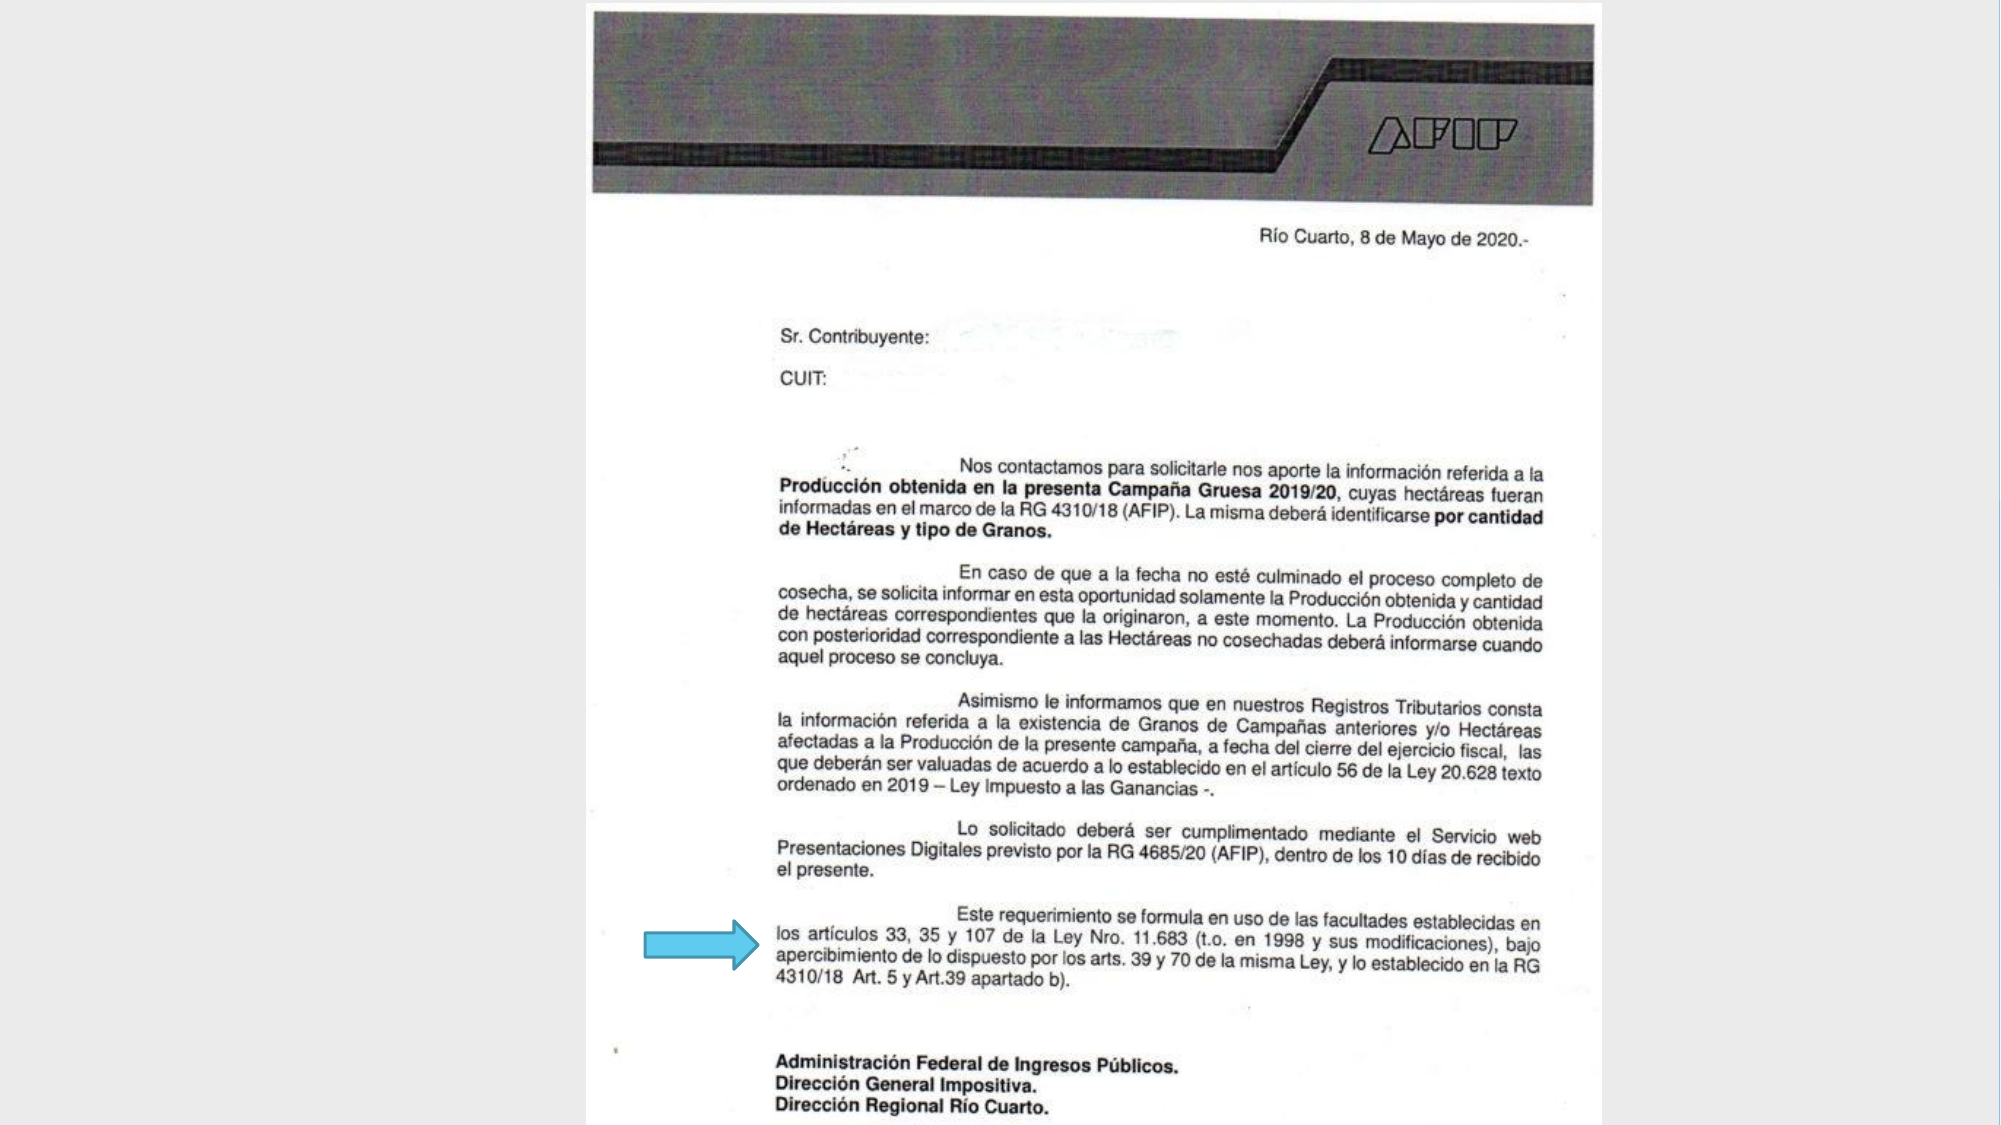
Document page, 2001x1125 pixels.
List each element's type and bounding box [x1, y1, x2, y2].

picture [586, 3, 1602, 1125]
text_box [0, 0, 2000, 1125]
